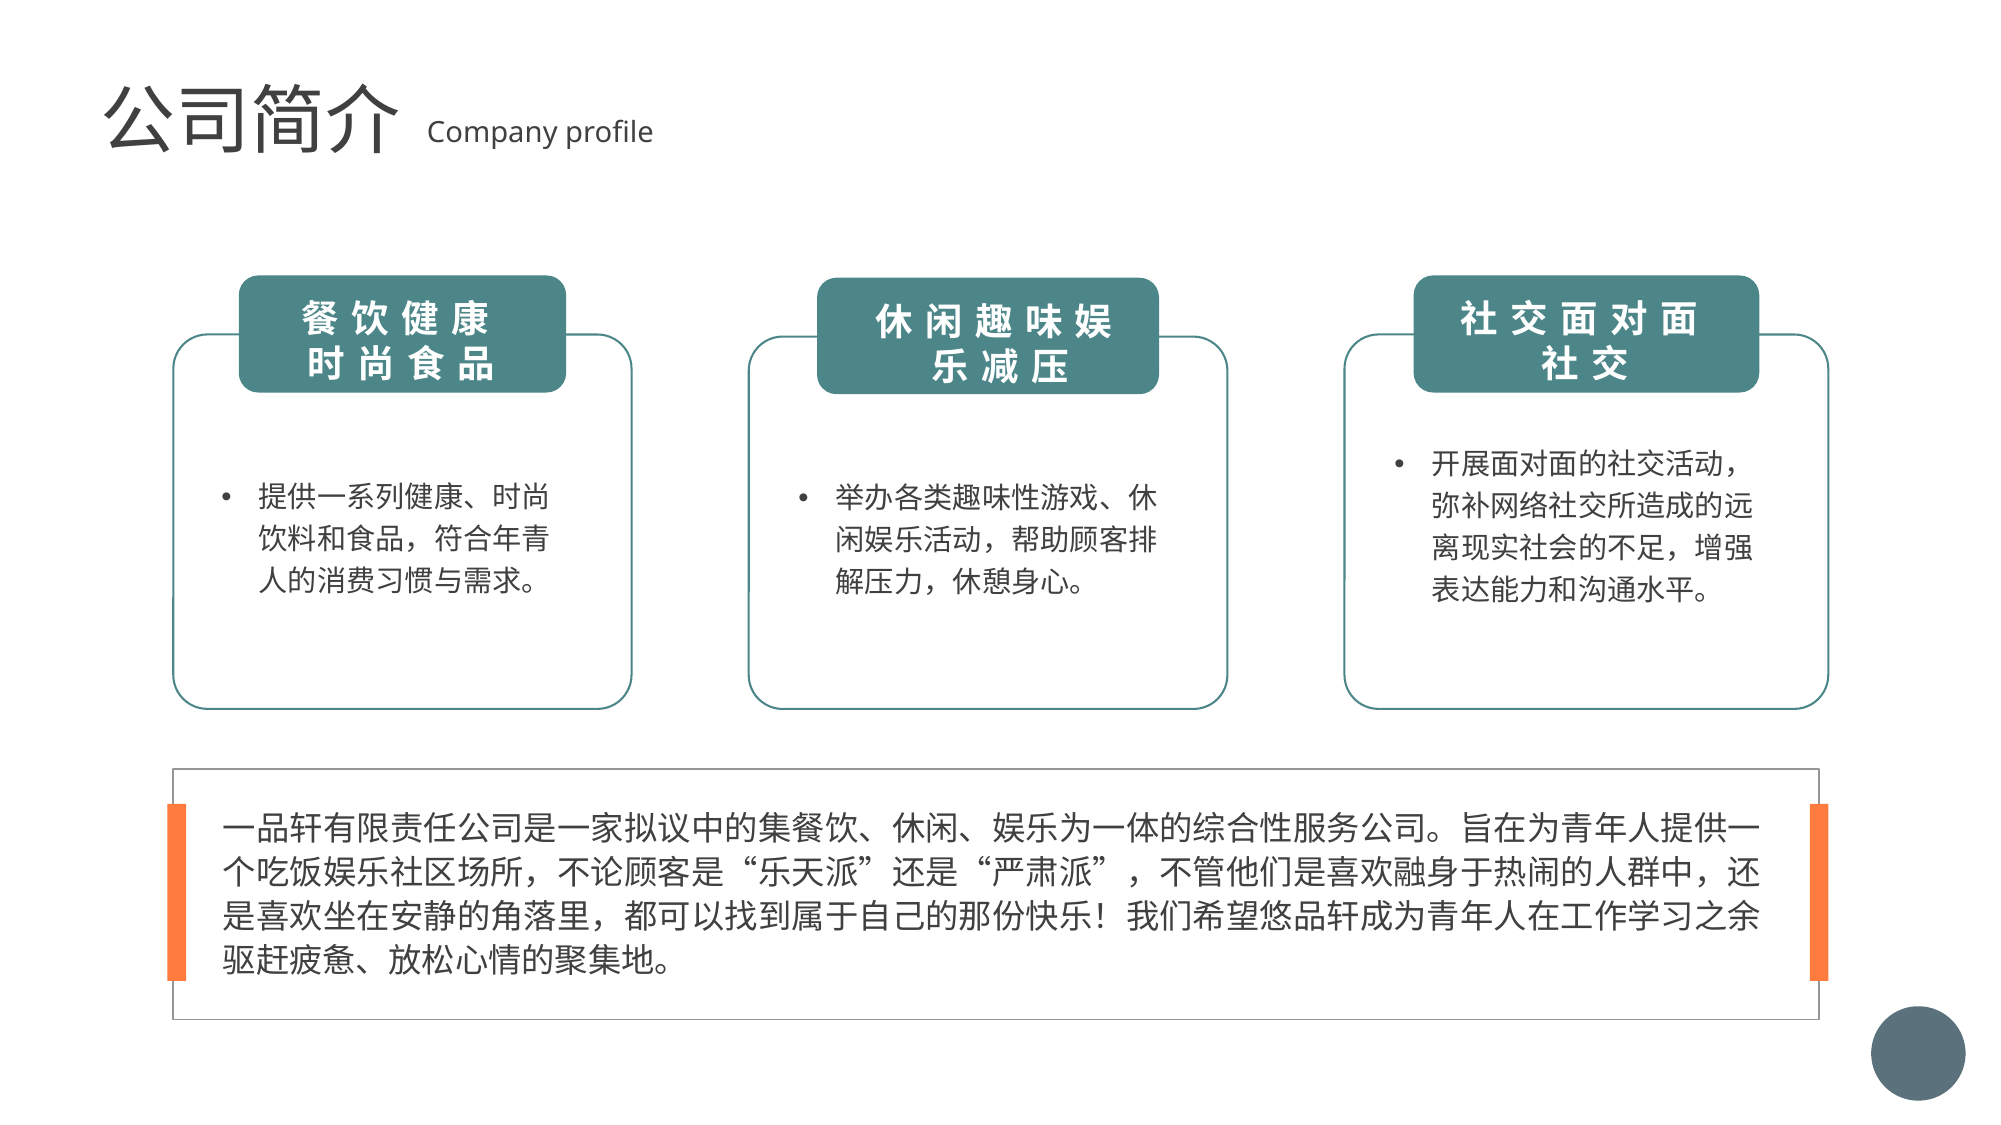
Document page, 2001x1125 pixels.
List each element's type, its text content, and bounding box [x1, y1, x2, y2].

text_box Company profile [412, 105, 807, 156]
text_box 公司简介 [85, 65, 423, 171]
text_box [1870, 1005, 1967, 1102]
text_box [167, 768, 1829, 1020]
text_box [1344, 275, 1829, 709]
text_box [173, 275, 632, 709]
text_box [748, 277, 1228, 709]
